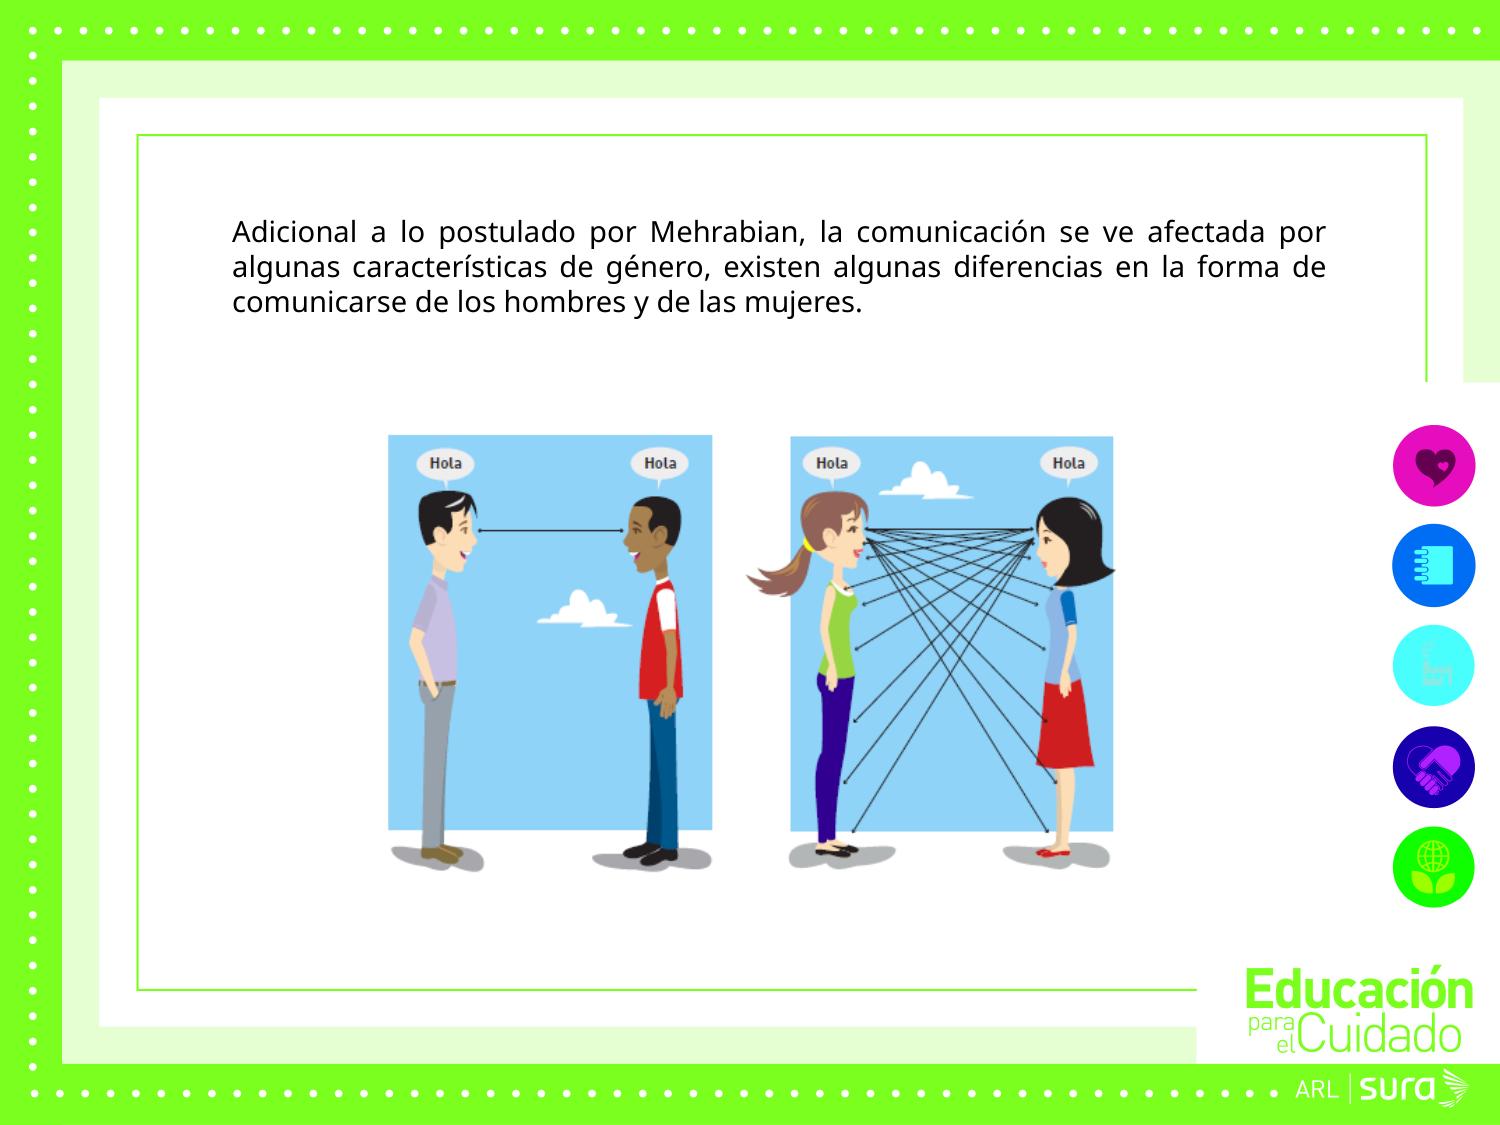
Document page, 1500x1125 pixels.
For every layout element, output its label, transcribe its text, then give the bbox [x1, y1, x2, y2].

text_box Adicional a lo postulado por Mehrabian, la comunicación se ve afectada por algunas características de género, existen algunas diferencias en la forma de comunicarse de los hombres y de las mujeres. [217, 205, 1343, 326]
picture [0, 0, 1500, 1125]
